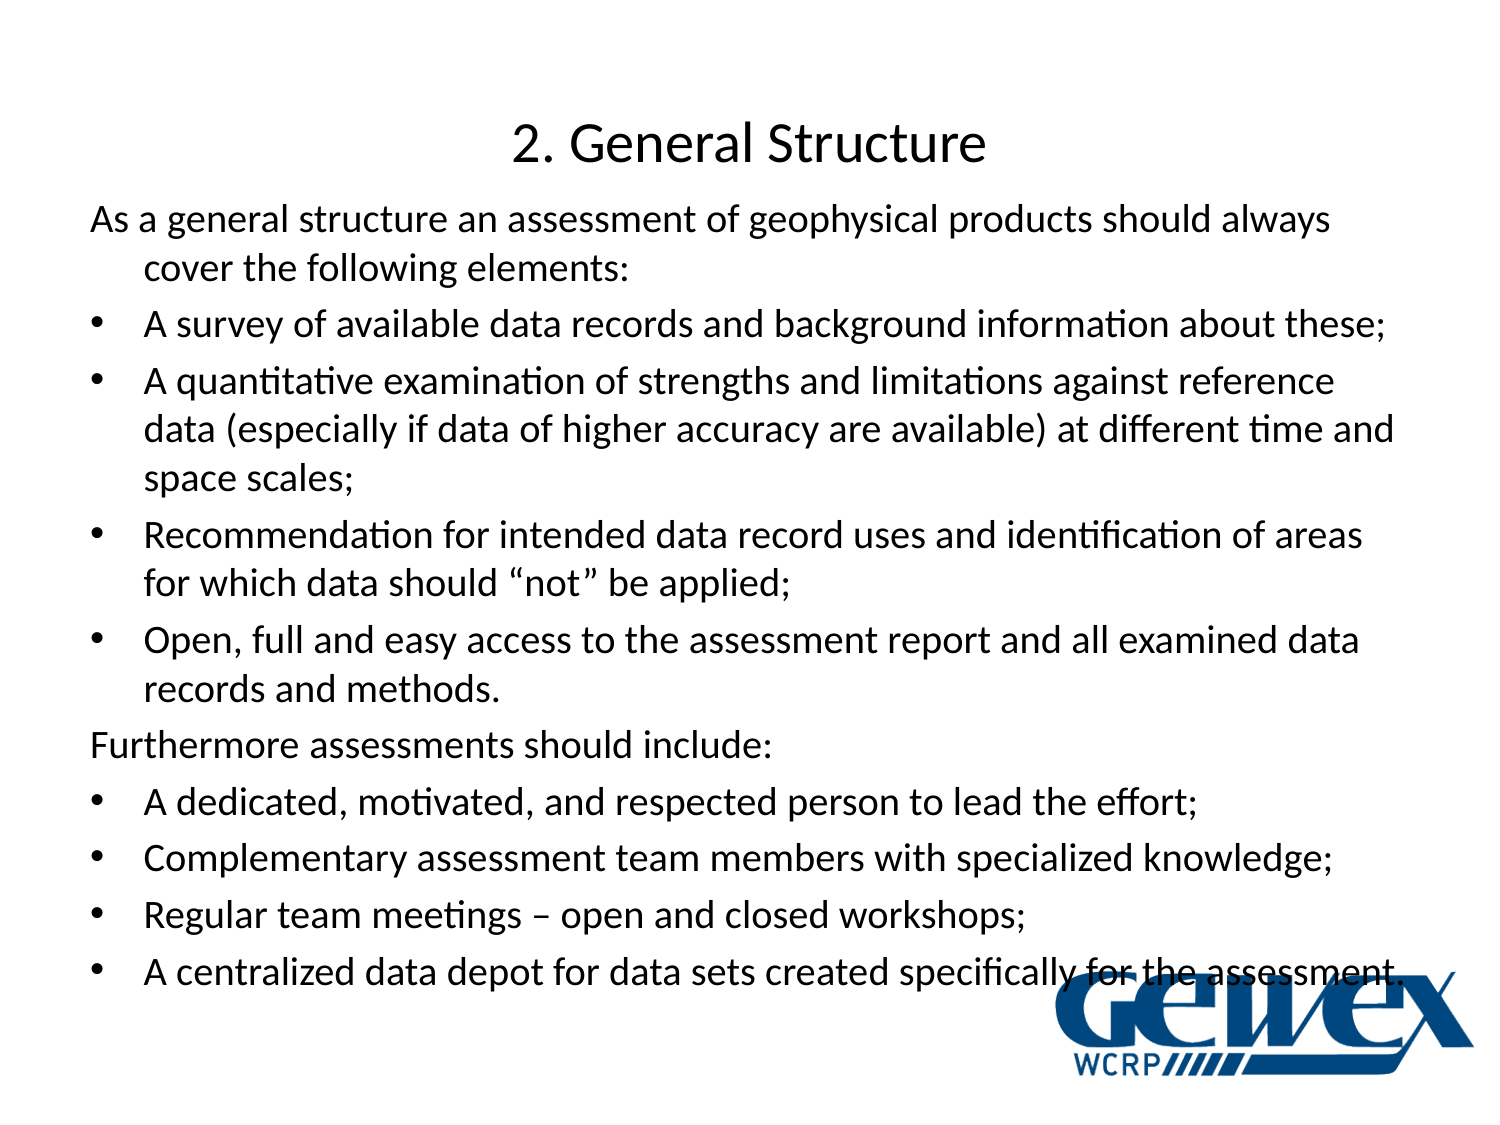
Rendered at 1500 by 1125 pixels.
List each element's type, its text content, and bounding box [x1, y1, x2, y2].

title 2. General Structure [75, 45, 1425, 184]
list As a general structure an assessment of geophysical products should always cover the following elements: A survey of available data records and background information about these; A quantitative examination of strengths and limitations against reference data (especially if data of higher accuracy are available) at different time and space scales; Recommendation for intended data record uses and identification of areas for which data should “not” be applied; Open, full and easy access to the assessment report and all examined data records and methods. Furthermore assessments should include: A dedicated, motivated, and respected person to lead the effort; Complementary assessment team members with specialized knowledge; Regular team meetings – open and closed workshops; A centralized data depot for data sets created specifically for the assessment. [75, 184, 1425, 1047]
picture [1027, 939, 1500, 1125]
